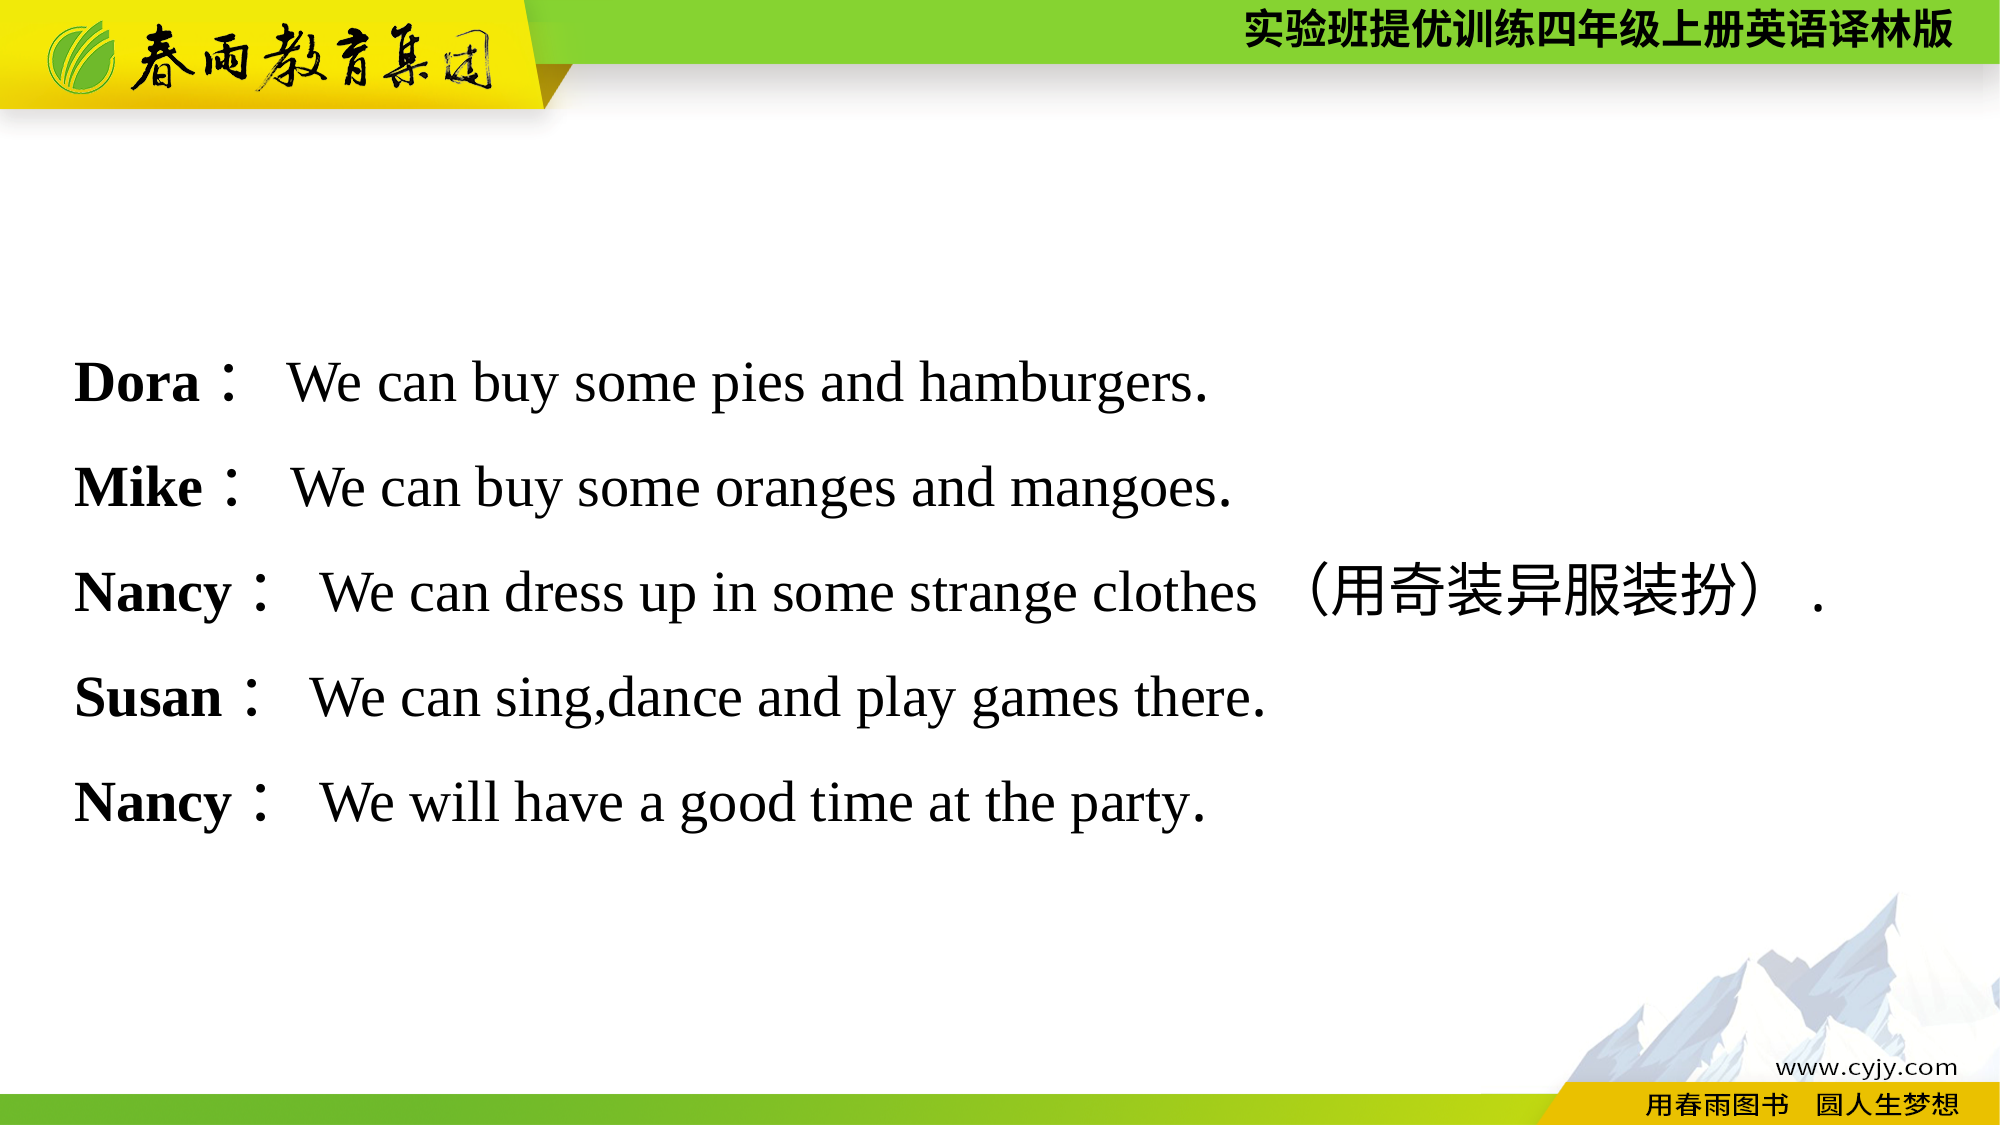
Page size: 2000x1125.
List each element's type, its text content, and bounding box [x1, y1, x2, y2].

list Dora：We can buy some pies and hamburgers. Mike：We can buy some oranges and mangoes. Nancy：We can dress up in some strange clothes（用奇装异服装扮）. Susan：We can sing,dance and play games there. Nancy：We will have a good time at the party. [59, 300, 1944, 846]
picture [0, 0, 2000, 1125]
